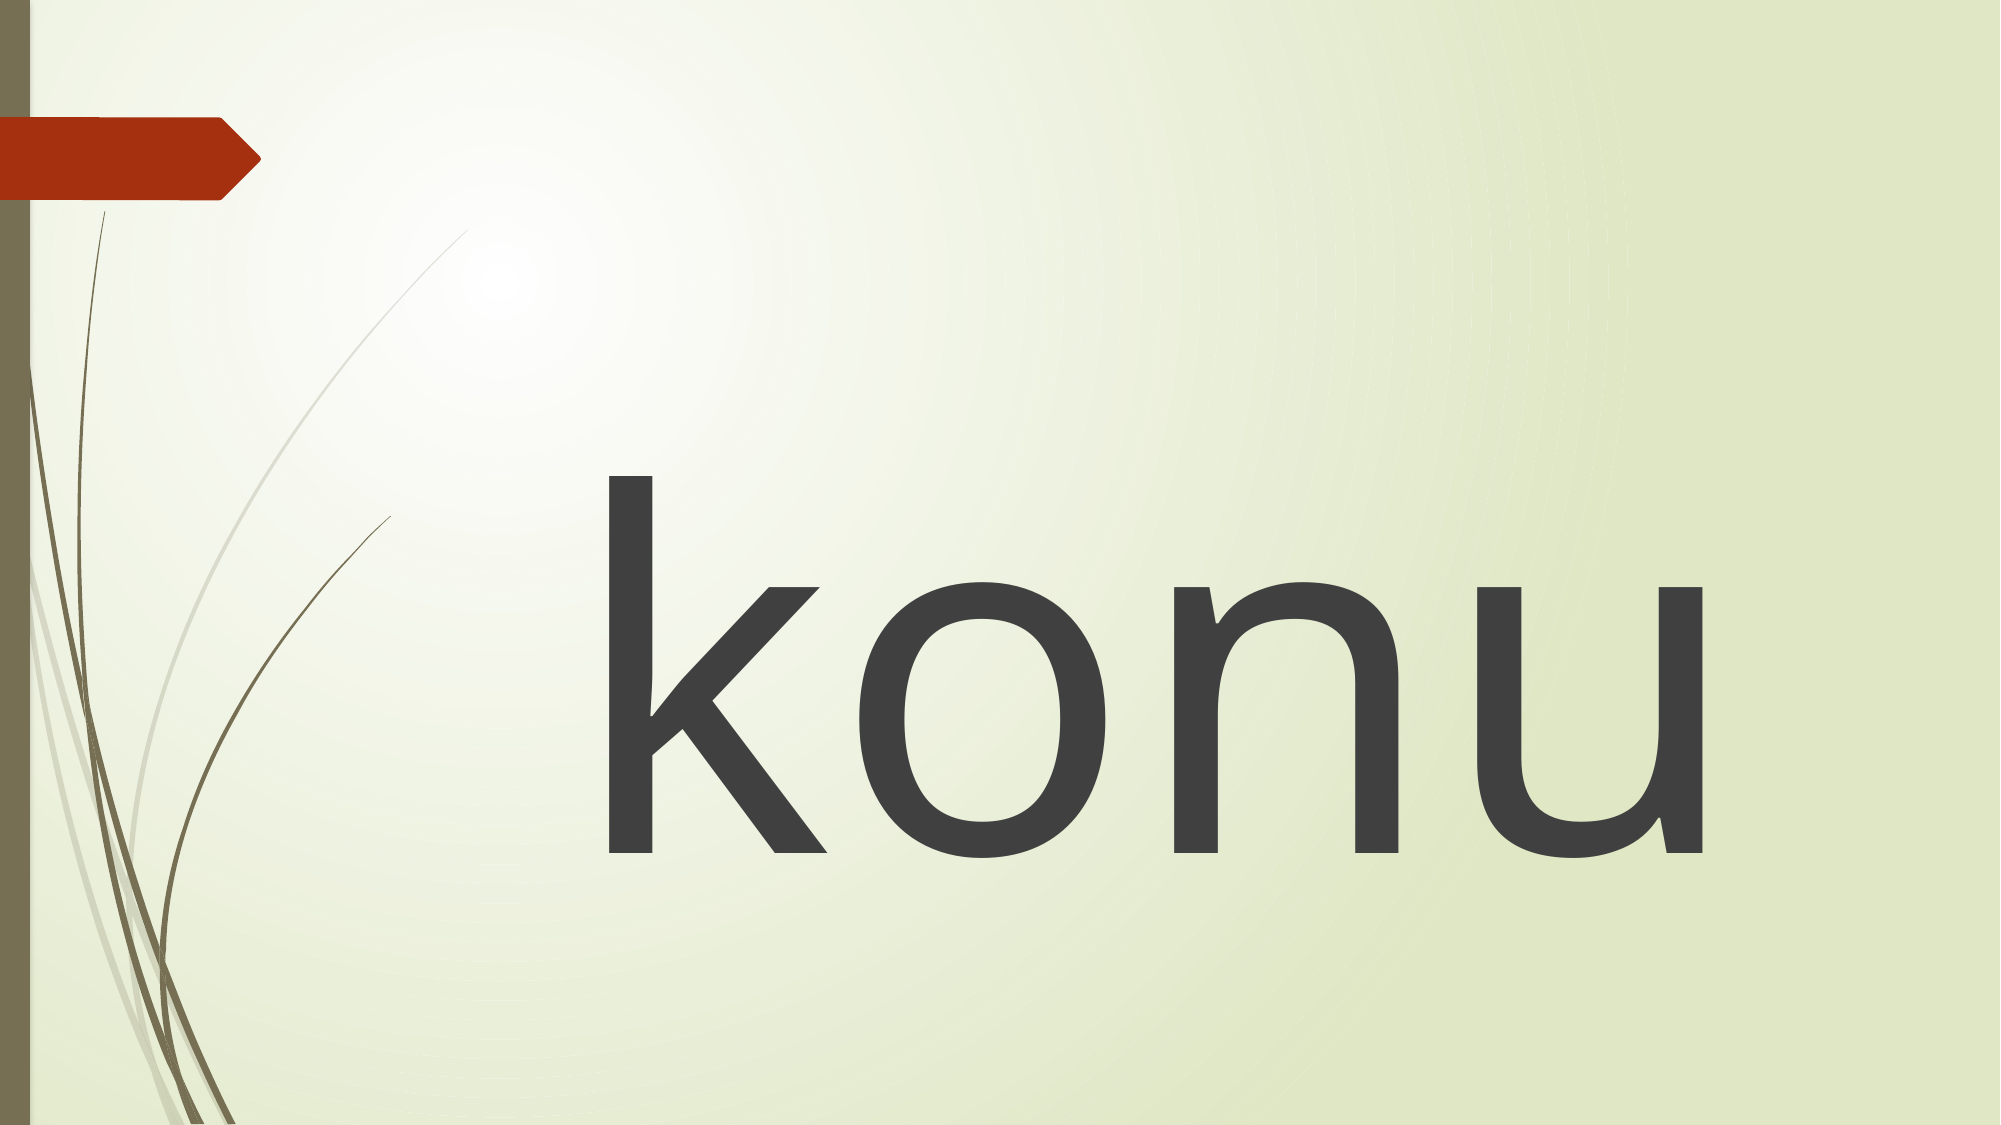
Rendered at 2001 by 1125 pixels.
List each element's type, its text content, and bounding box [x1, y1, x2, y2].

list konu [424, 350, 1888, 970]
